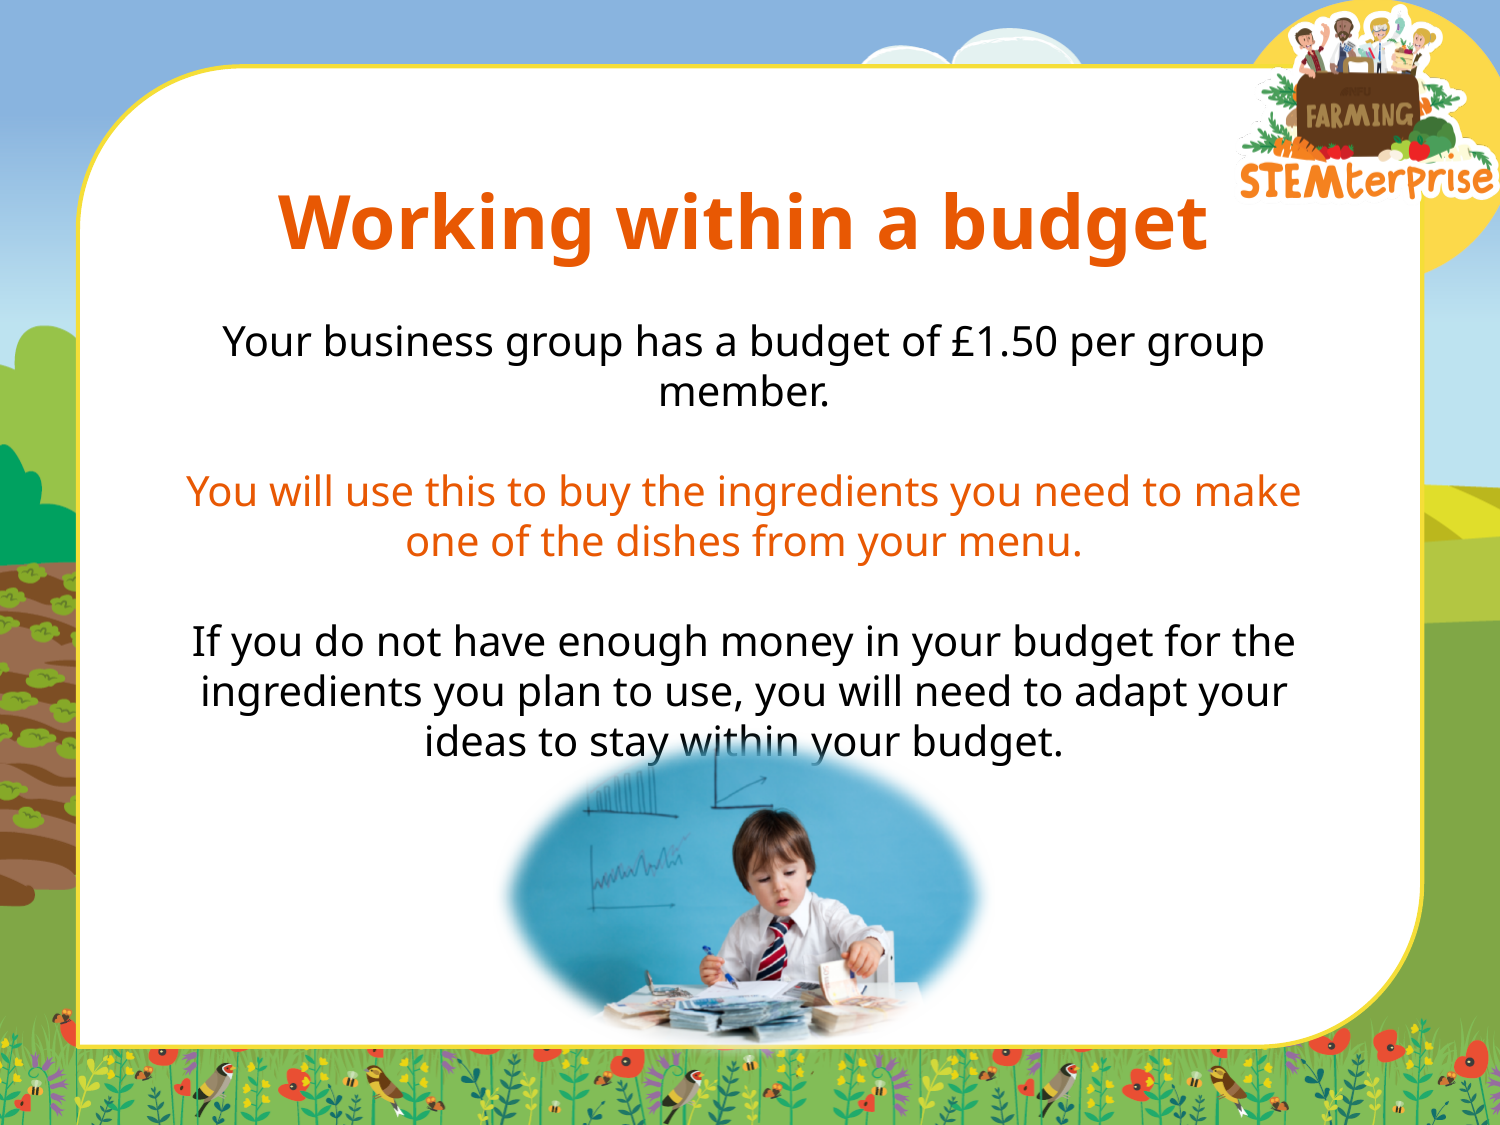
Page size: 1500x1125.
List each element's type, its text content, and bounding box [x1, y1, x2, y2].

text_box Working within a budget Your business group has a budget of £1.50 per group member. You will use this to buy the ingredients you need to make one of the dishes from your menu. If you do not have enough money in your budget for the ingredients you plan to use, you will need to adapt your ideas to stay within your budget. [135, 167, 1353, 773]
text_box [1002, 214, 1425, 1049]
picture [0, 0, 1500, 1125]
text_box [75, 64, 1228, 1049]
